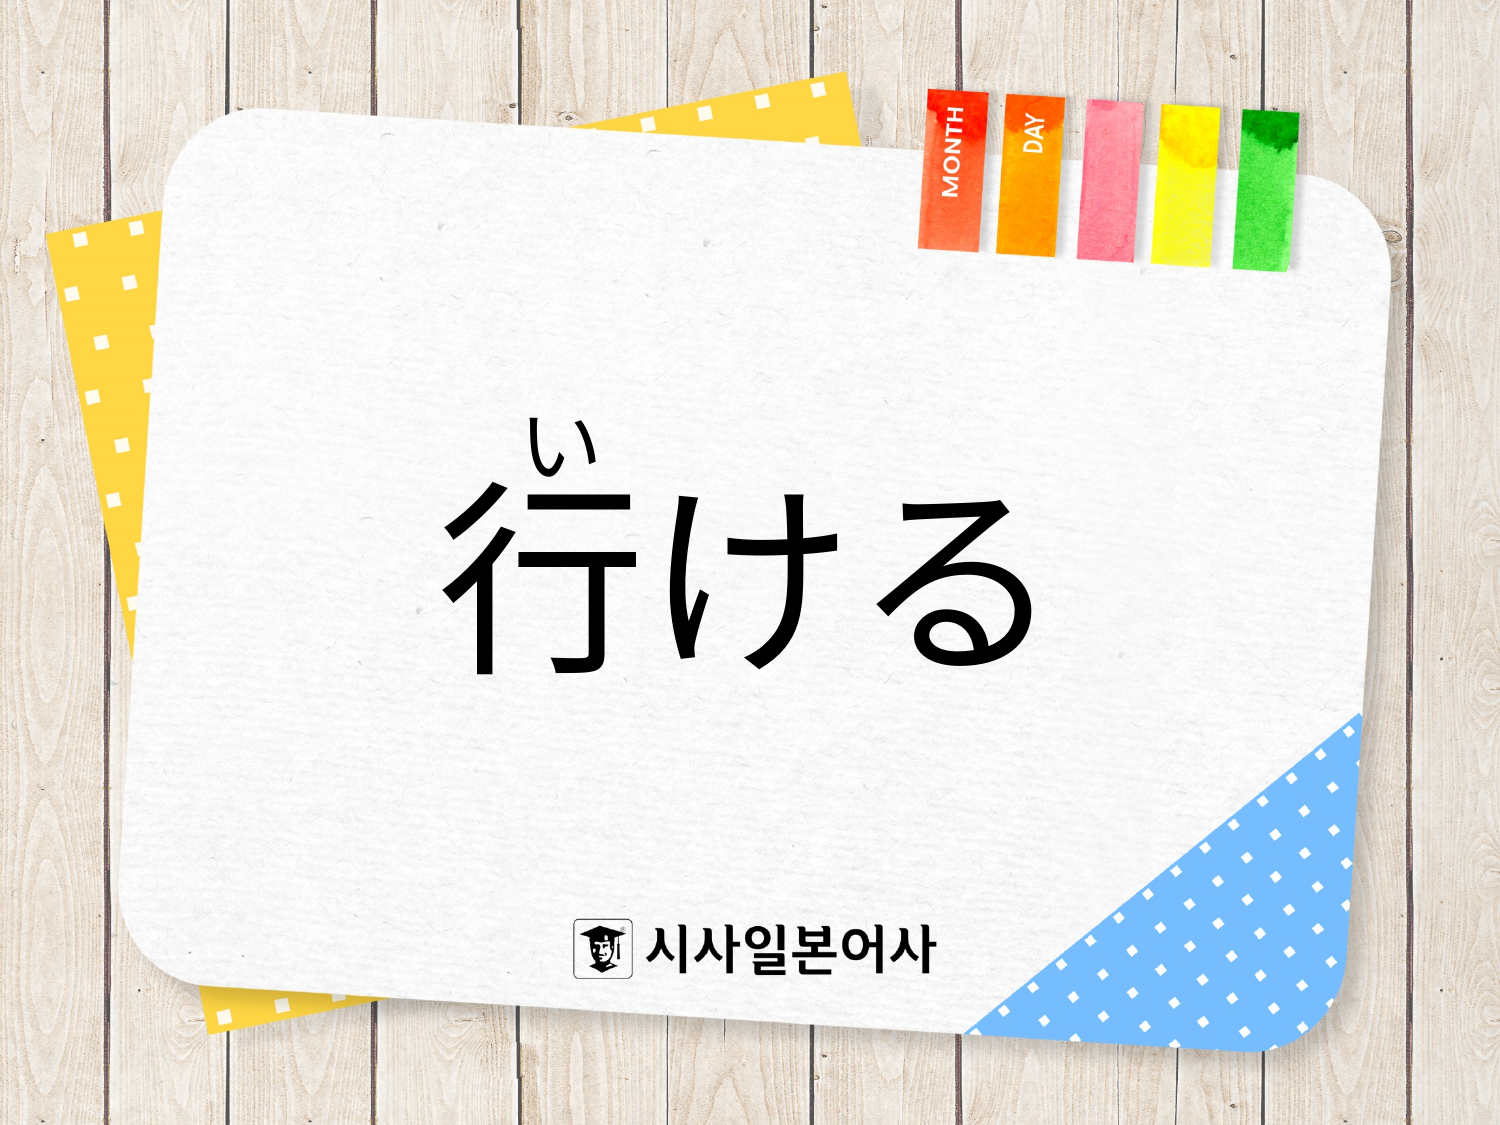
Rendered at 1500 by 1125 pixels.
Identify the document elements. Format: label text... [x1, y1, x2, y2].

text_box い [504, 385, 618, 501]
title 行ける [75, 338, 1425, 811]
picture [0, 0, 1500, 1125]
